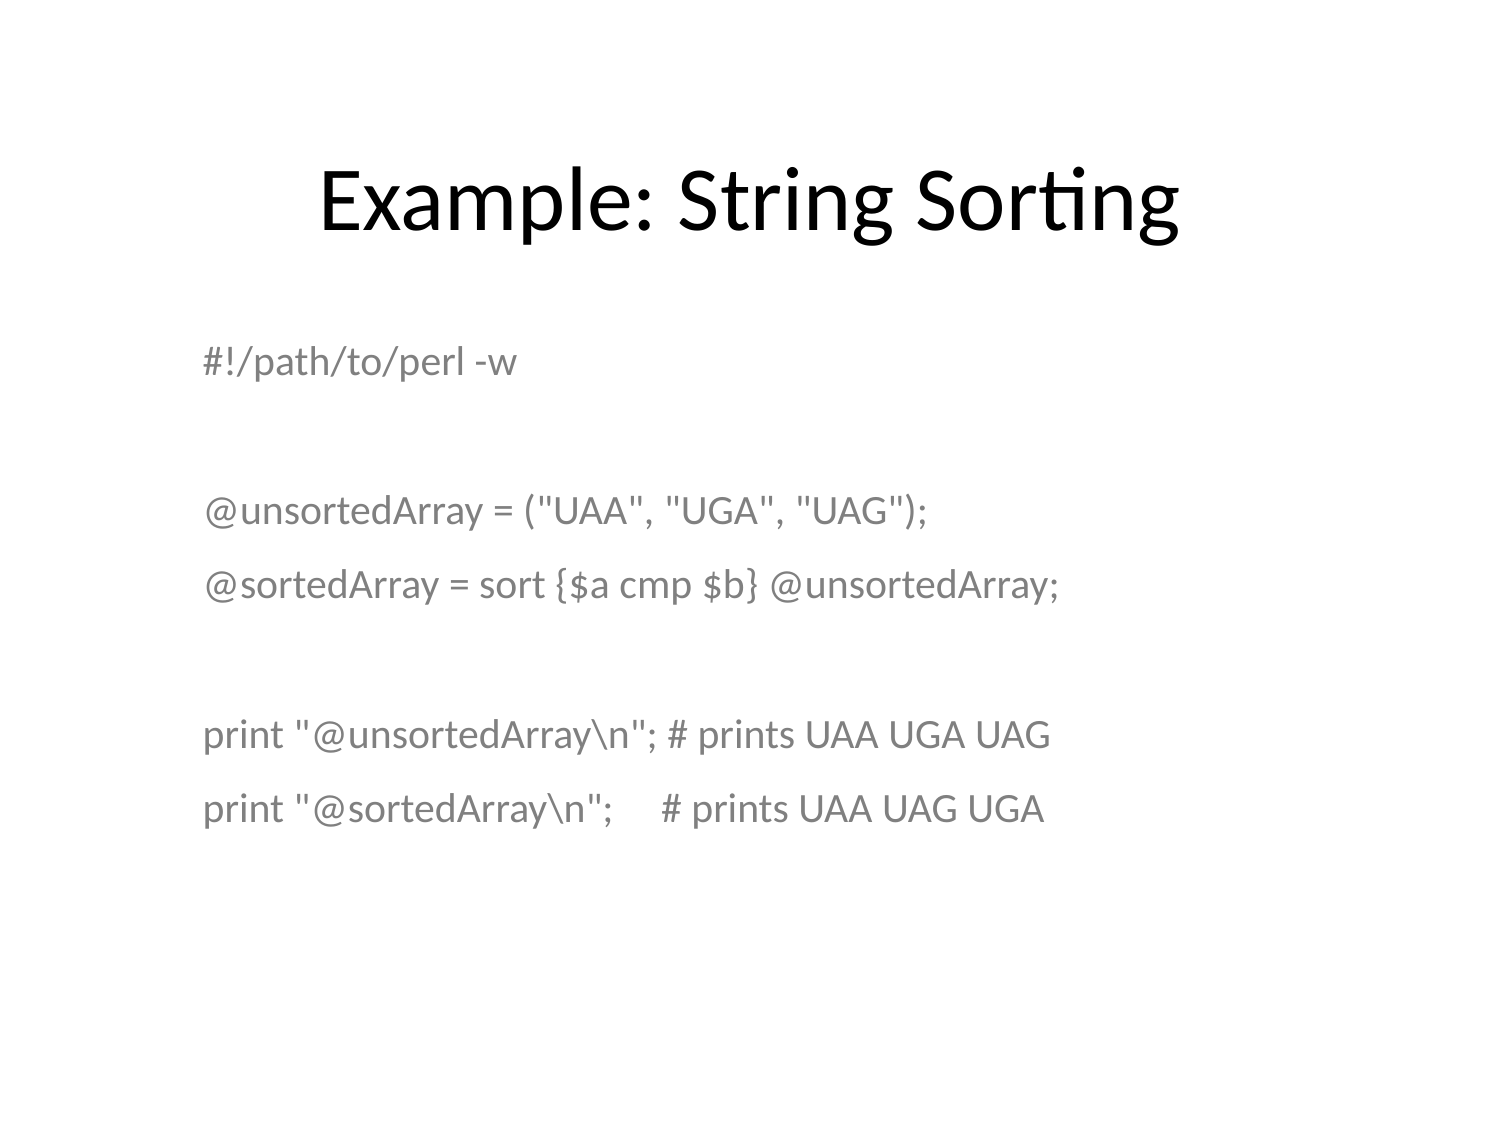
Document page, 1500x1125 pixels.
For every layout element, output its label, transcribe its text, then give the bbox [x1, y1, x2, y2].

title Example: String Sorting [112, 99, 1388, 288]
list #!/path/to/perl -w @unsortedArray = ("UAA", "UGA", "UAG"); @sortedArray = sort {$a cmp $b} @unsortedArray; print "@unsortedArray\n"; # prints UAA UGA UAG print "@sortedArray\n"; # prints UAA UAG UGA [112, 324, 1388, 1000]
